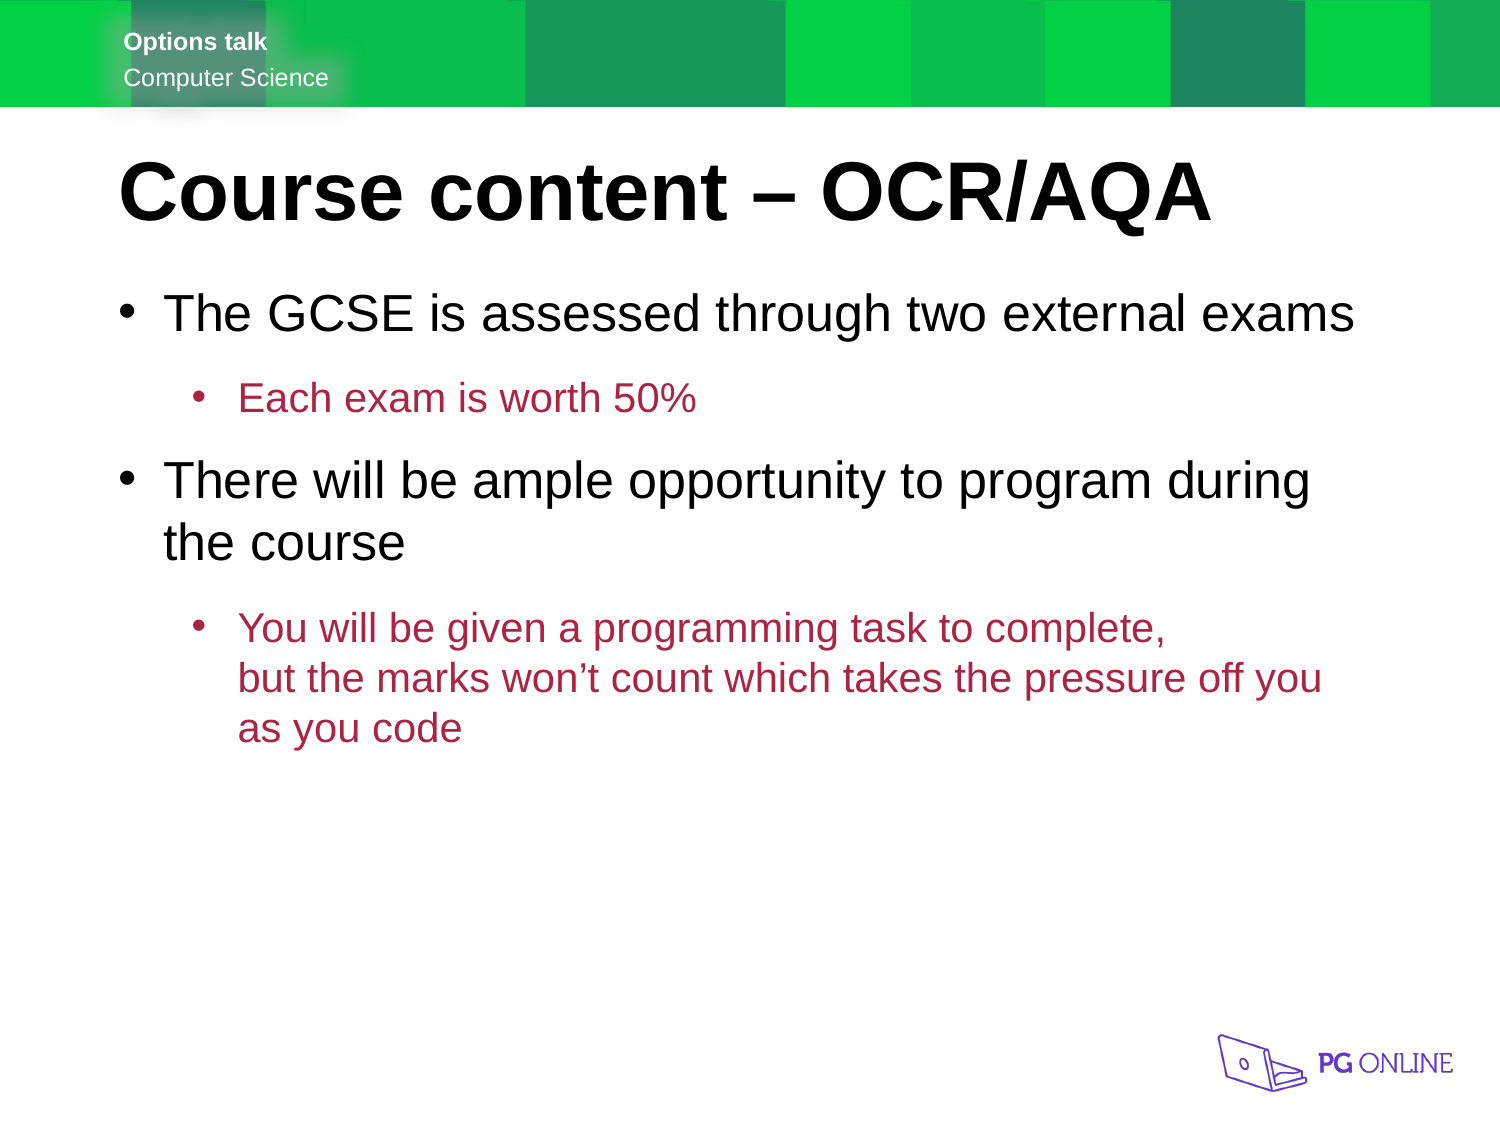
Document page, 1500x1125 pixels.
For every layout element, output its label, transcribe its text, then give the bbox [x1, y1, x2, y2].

list The GCSE is assessed through two external exams Each exam is worth 50% There will be ample opportunity to program during the course You will be given a programming task to complete, but the marks won’t count which takes the pressure off you as you code [118, 279, 1398, 847]
picture [1217, 1034, 1453, 1092]
picture [0, 0, 1500, 107]
list Course content – OCR/AQA [118, 148, 1401, 259]
